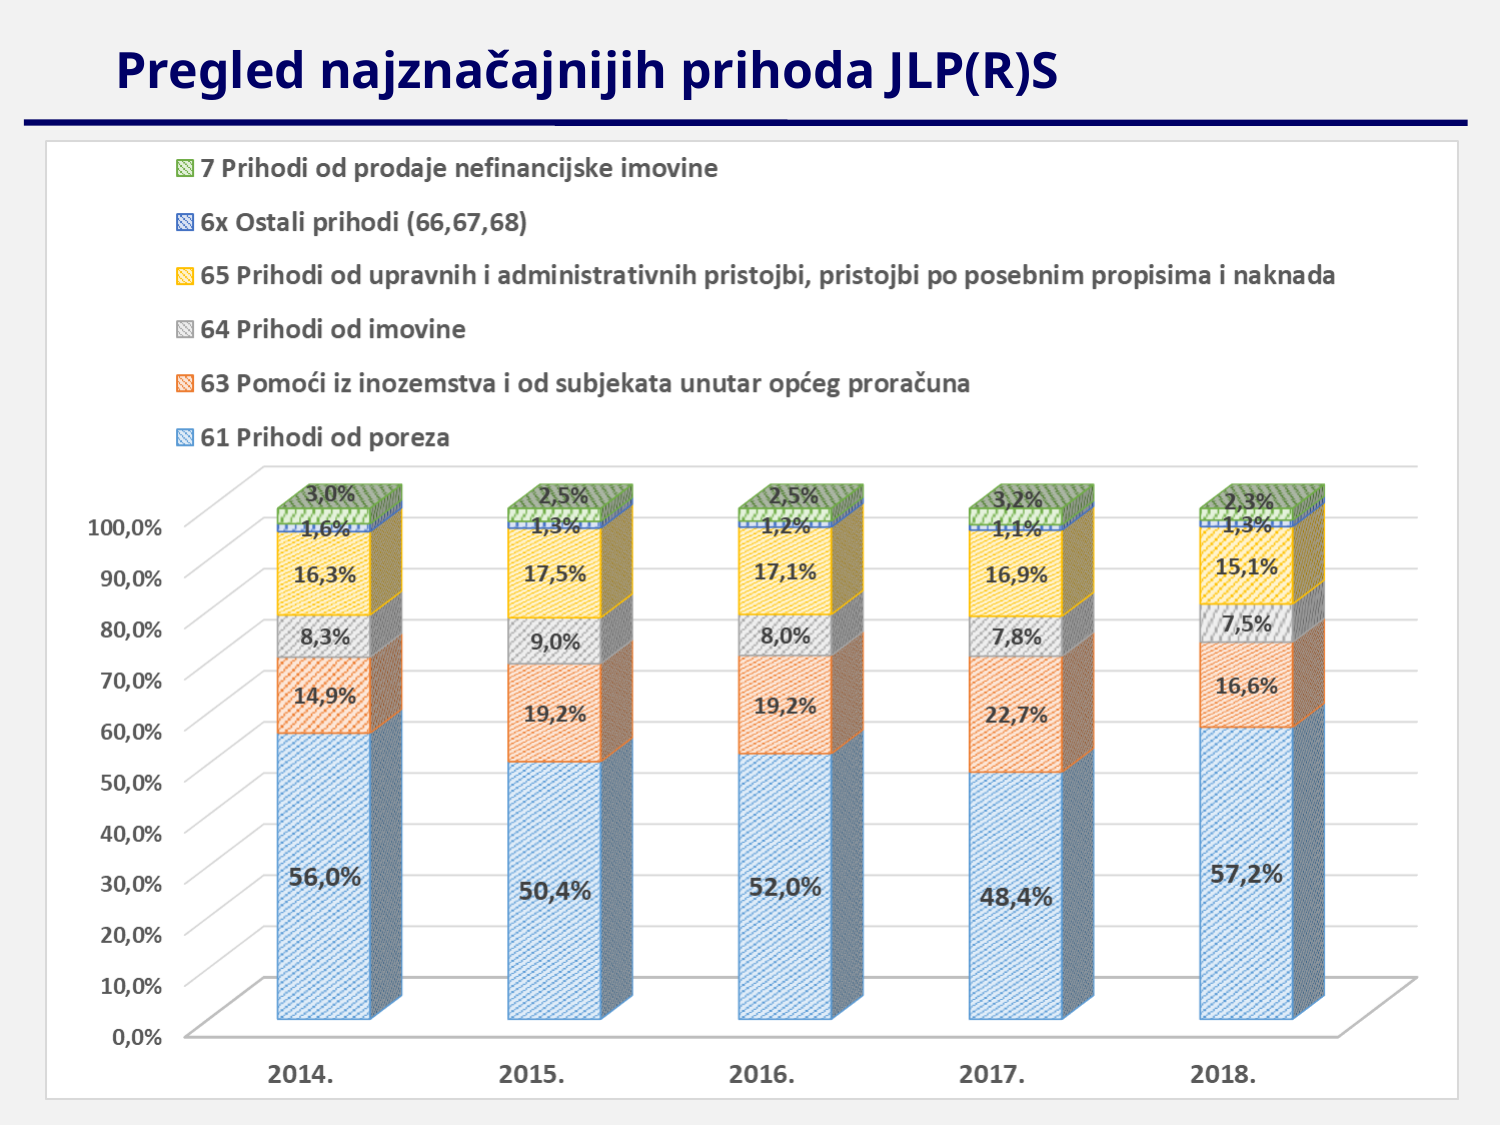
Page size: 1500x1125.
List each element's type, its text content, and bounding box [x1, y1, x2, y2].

picture [45, 140, 1459, 1100]
title Pregled najznačajnijih prihoda JLP(R)S [100, 0, 1471, 138]
